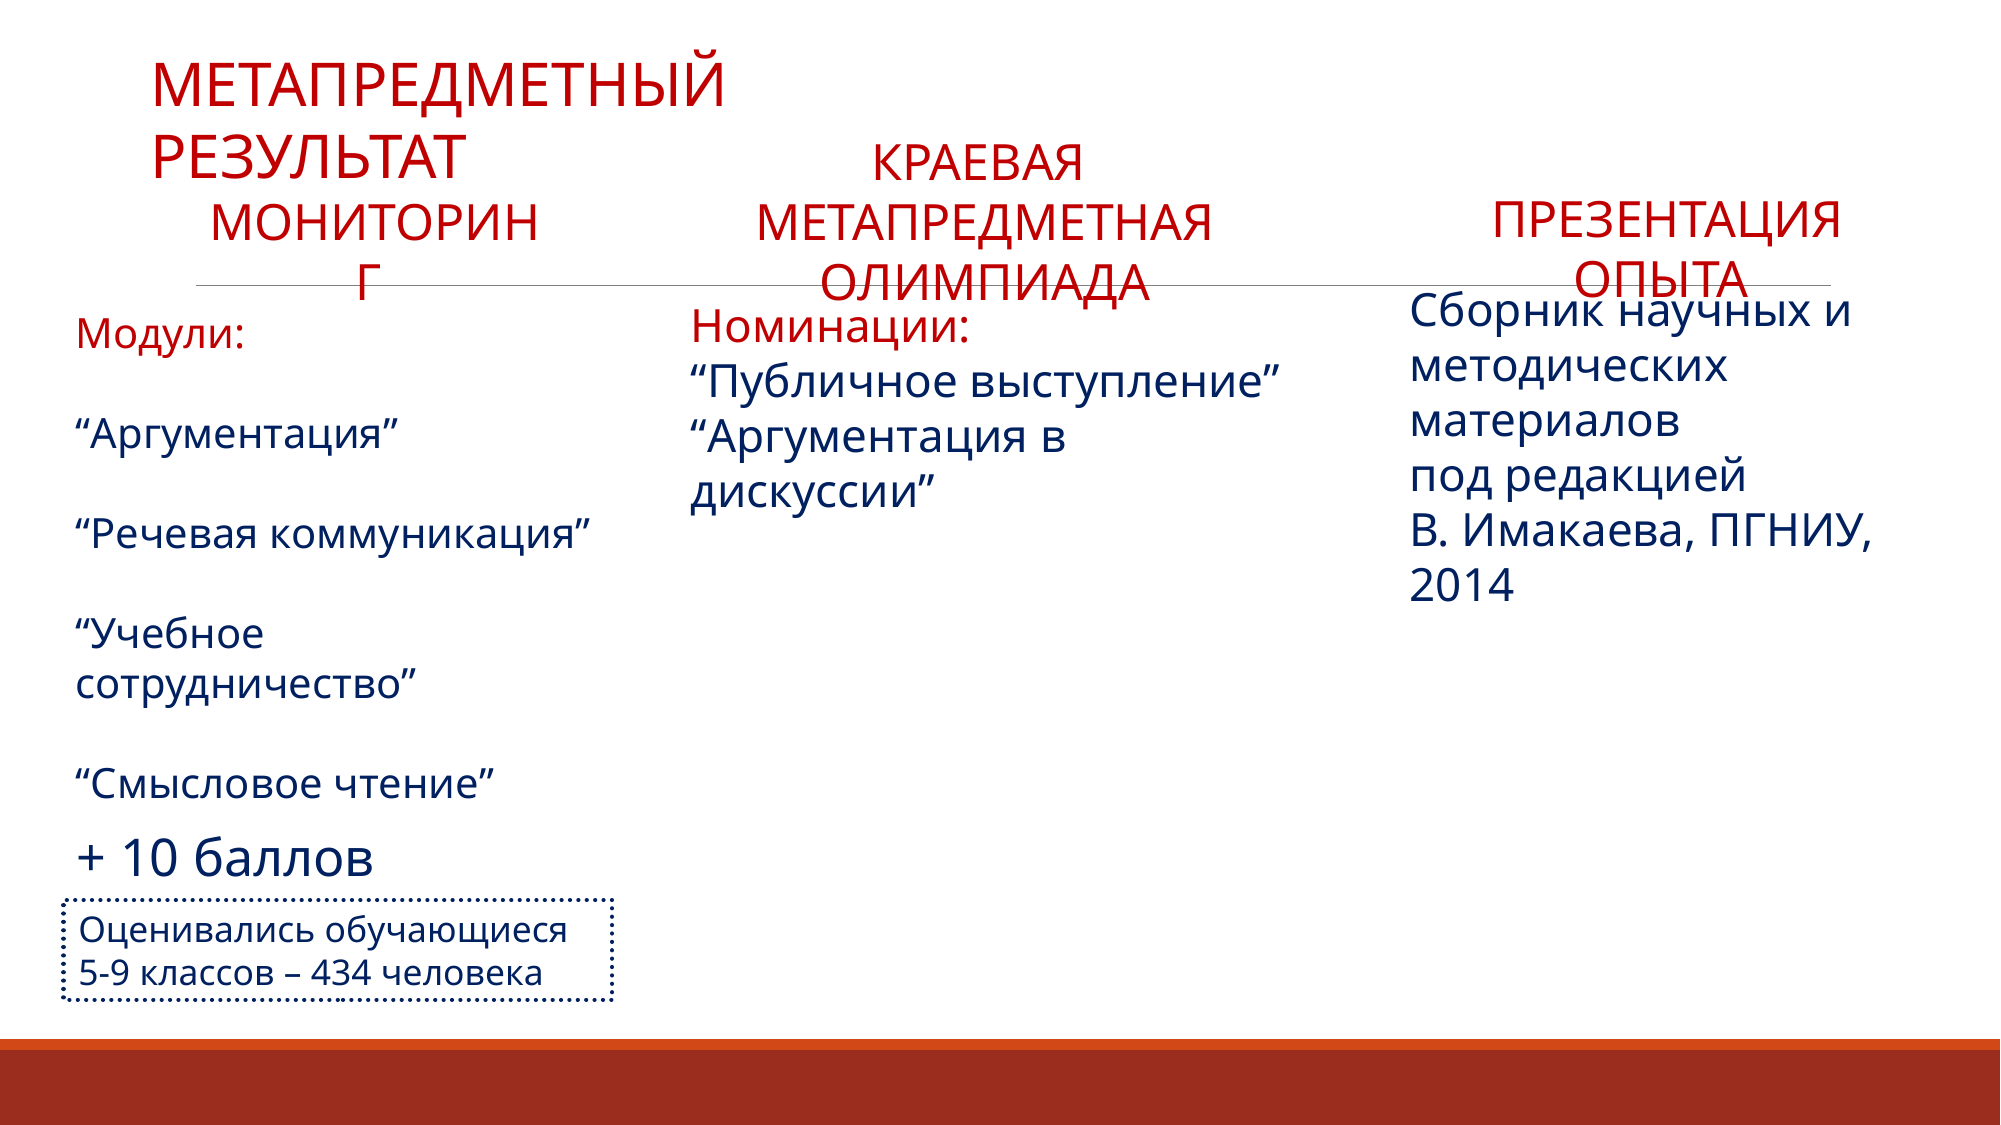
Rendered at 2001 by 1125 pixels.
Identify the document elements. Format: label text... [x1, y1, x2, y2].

text_box МЕТАПРЕДМЕТНЫЙ РЕЗУЛЬТАТ [135, 38, 998, 198]
text_box ПРЕЗЕНТАЦИЯ ОПЫТА [1390, 180, 1944, 331]
text_box + 10 баллов [62, 817, 390, 895]
text_box КРАЕВАЯ МЕТАПРЕДМЕТНАЯ ОЛИМПИАДА [568, 108, 1402, 318]
text_box Оценивались обучающиеся 5-9 классов – 434 человека [63, 900, 613, 1000]
text_box Сборник научных и методических материалов под редакцией В. Имакаева, ПГНИУ, 2014 [1395, 273, 1972, 618]
text_box Модули: “Аргументация” “Речевая коммуникация” “Учебное сотрудничество” “Смысловое чтение” [60, 249, 627, 865]
text_box Номинации: “Публичное выступление” “Аргументация в дискуссии” [675, 318, 1308, 525]
text_box МОНИТОРИНГ [188, 198, 562, 249]
